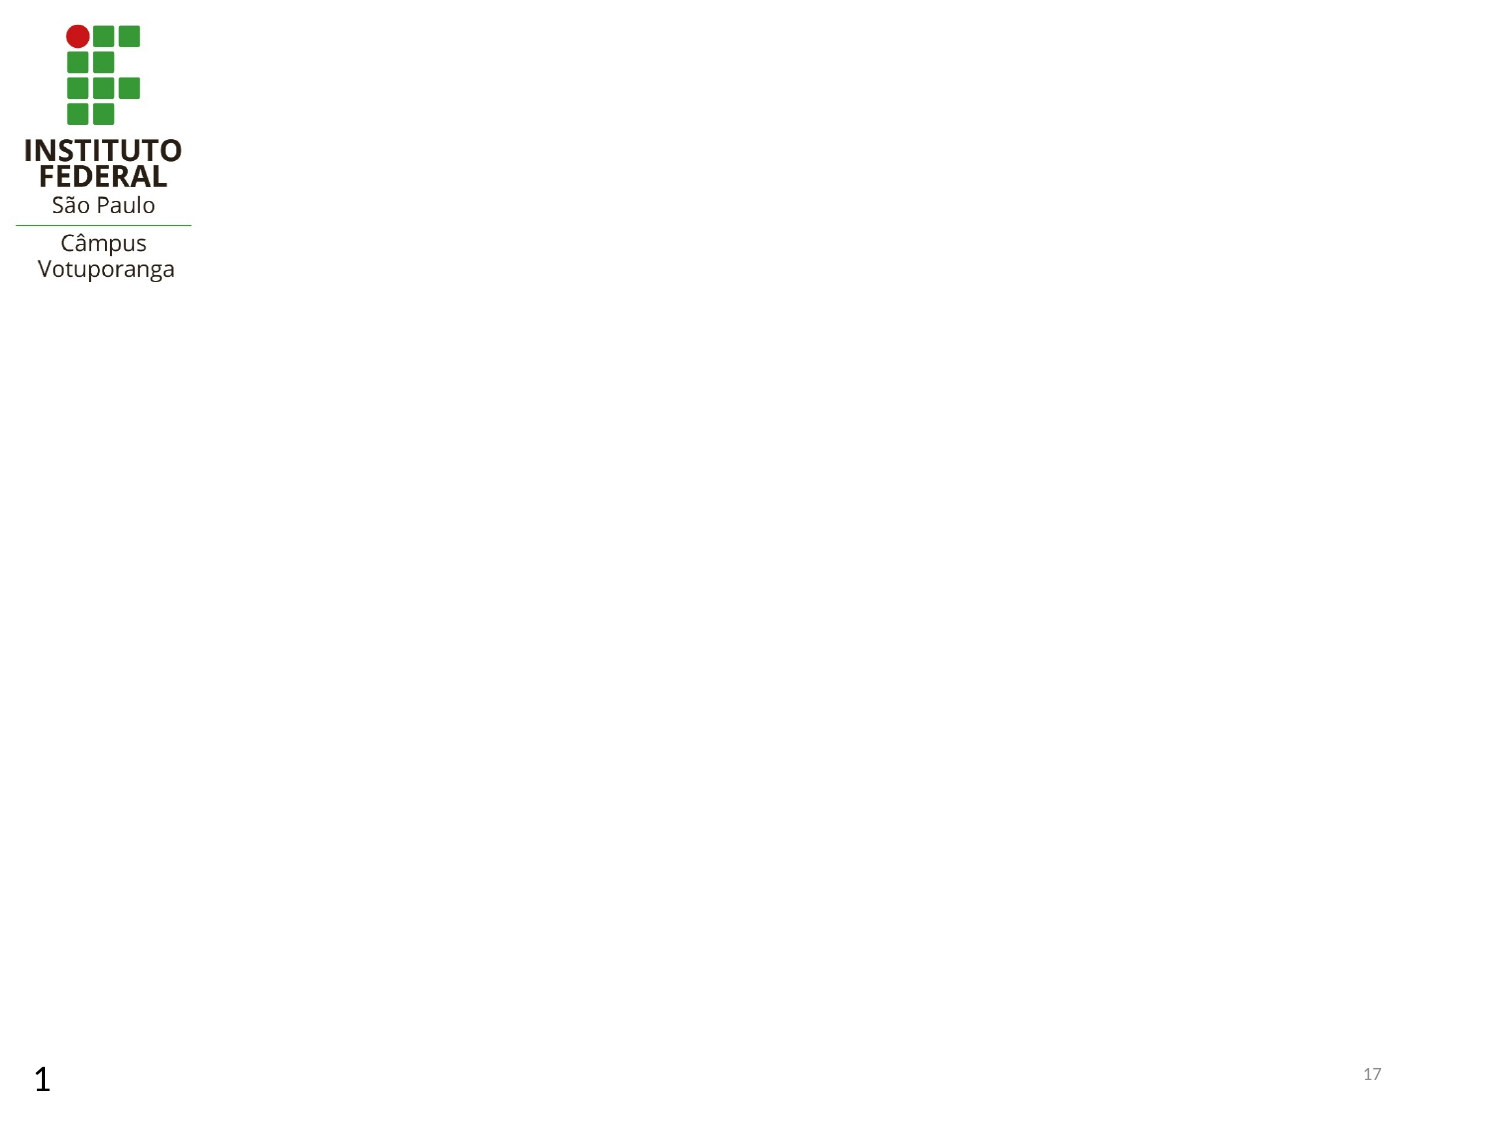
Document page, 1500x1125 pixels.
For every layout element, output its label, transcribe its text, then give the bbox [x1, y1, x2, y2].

picture [8, 16, 198, 289]
slide_number 17 [1059, 1042, 1397, 1103]
text_box 1 [17, 1046, 65, 1107]
